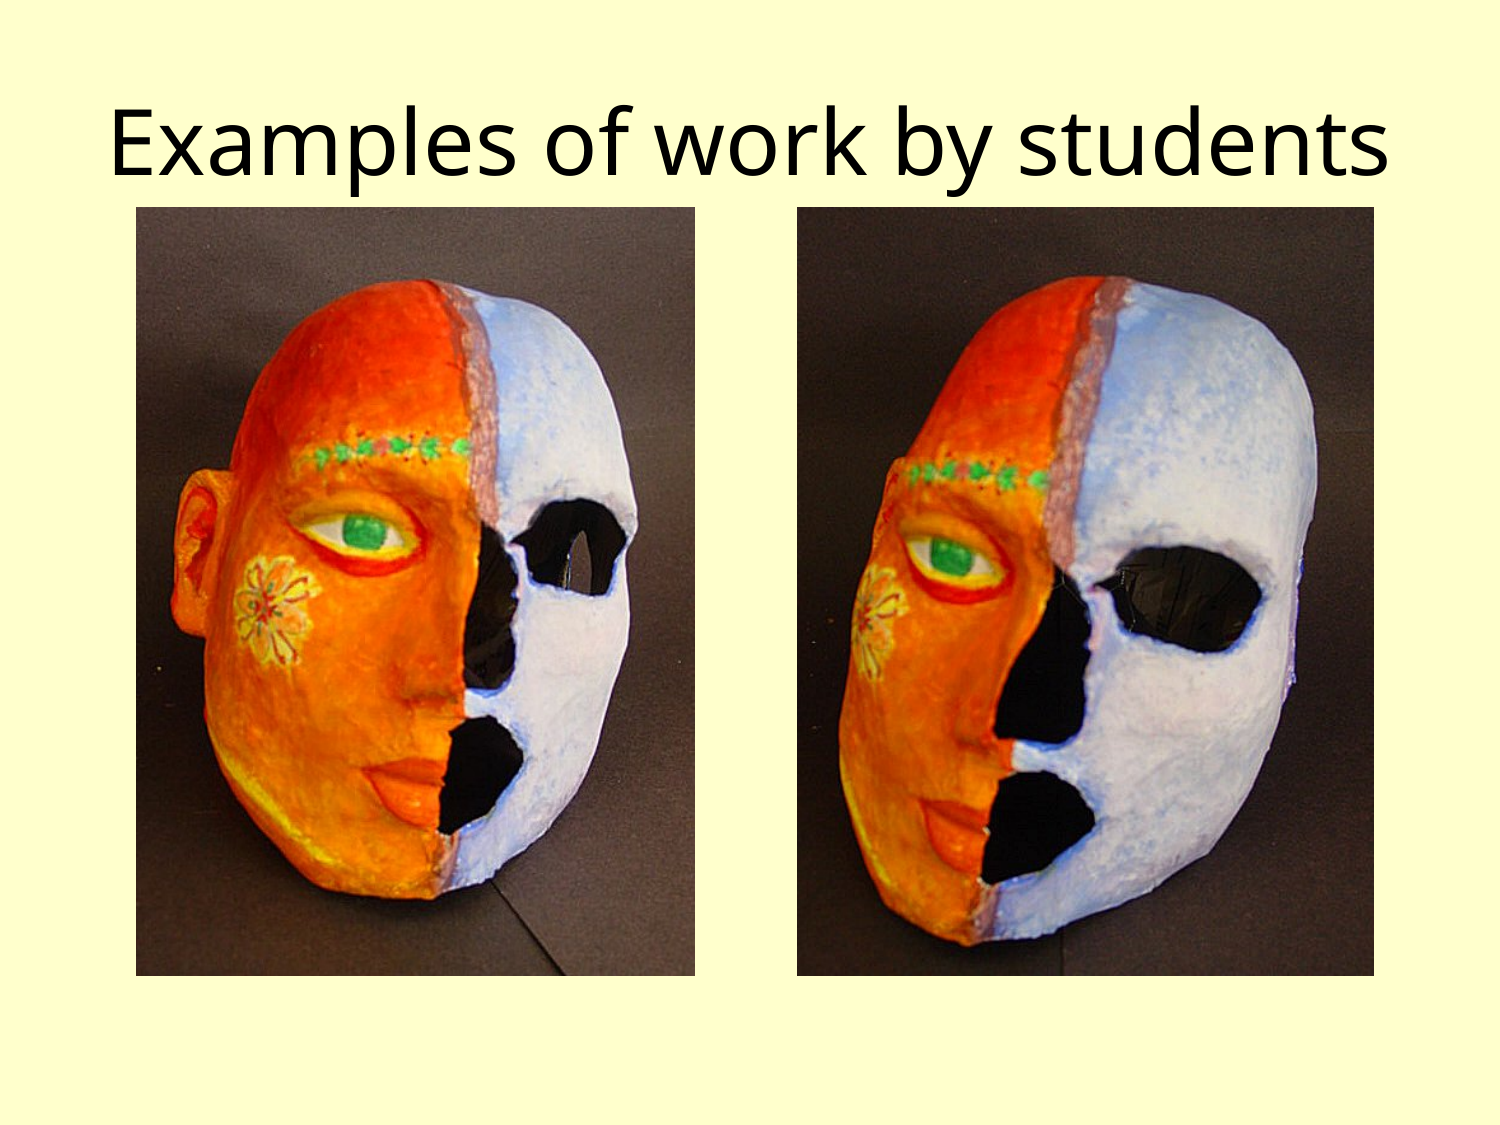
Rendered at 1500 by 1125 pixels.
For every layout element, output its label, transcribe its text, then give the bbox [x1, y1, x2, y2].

title Examples of work by students [74, 44, 1426, 233]
picture [796, 207, 1374, 977]
picture [136, 207, 695, 977]
